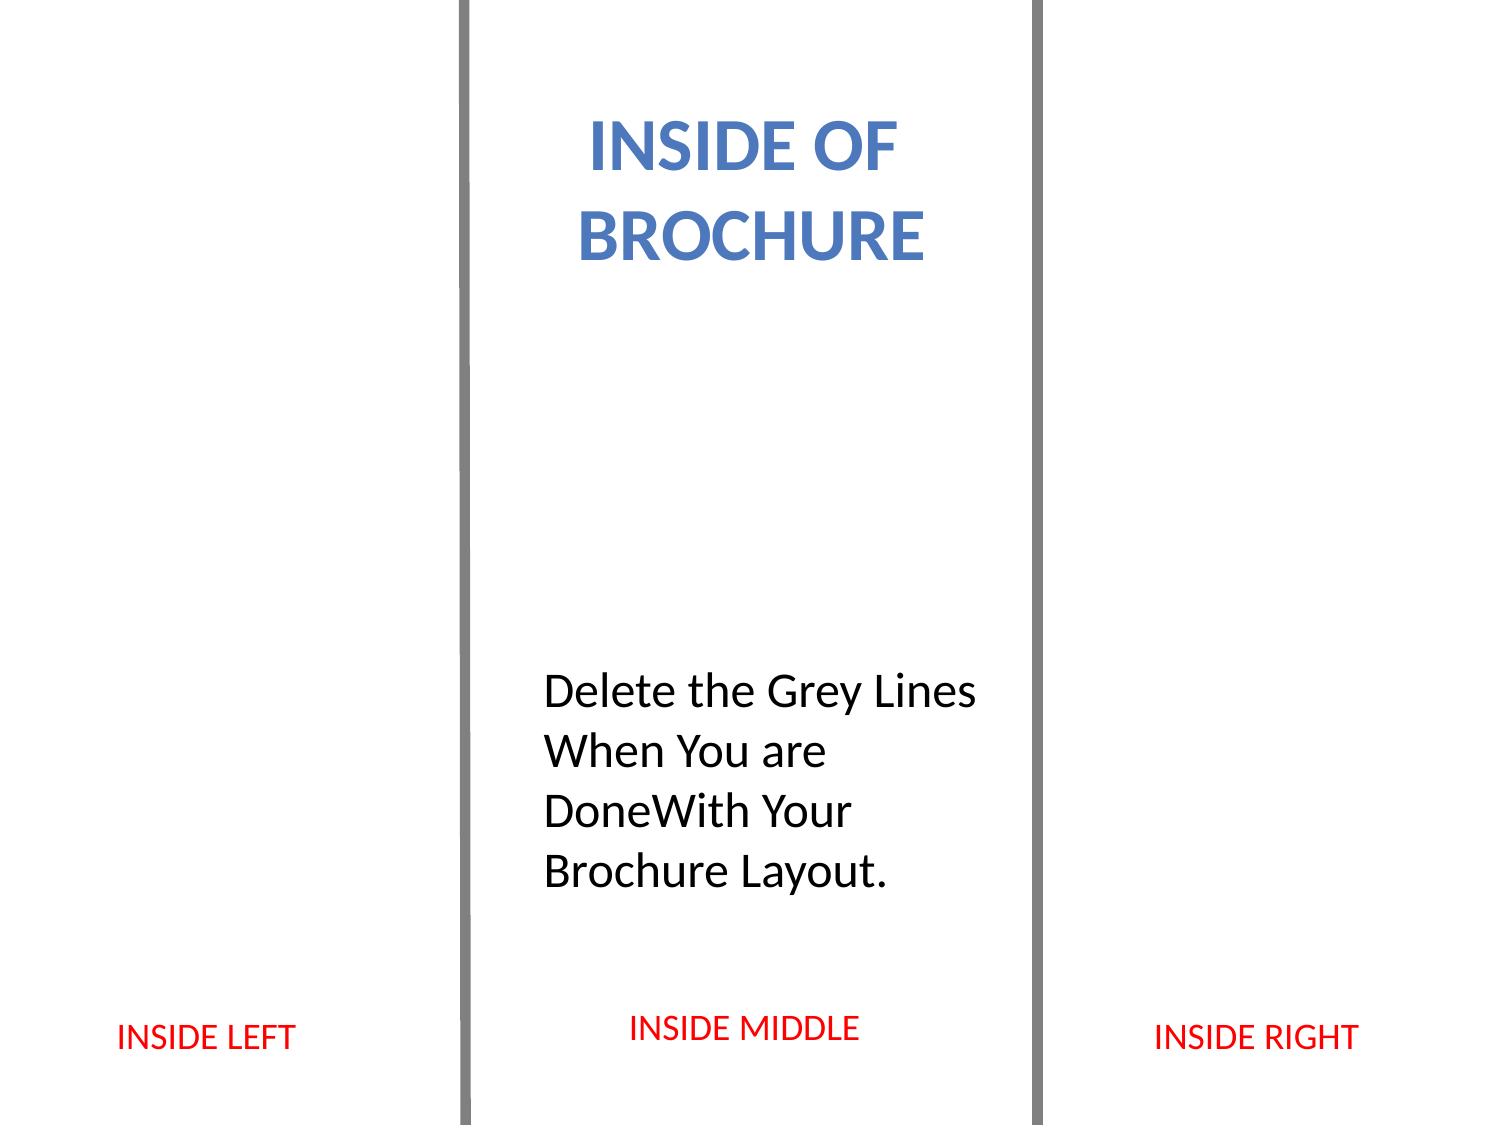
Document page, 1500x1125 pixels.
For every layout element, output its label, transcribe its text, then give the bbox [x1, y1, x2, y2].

text_box INSIDE MIDDLE [613, 995, 876, 1056]
text_box Delete the Grey Lines When You are DoneWith Your Brochure Layout. [528, 649, 1001, 905]
text_box INSIDE RIGHT [1139, 1004, 1375, 1065]
text_box INSIDE LEFT [101, 1004, 312, 1065]
text_box Inside of Brochure [503, 87, 1002, 283]
